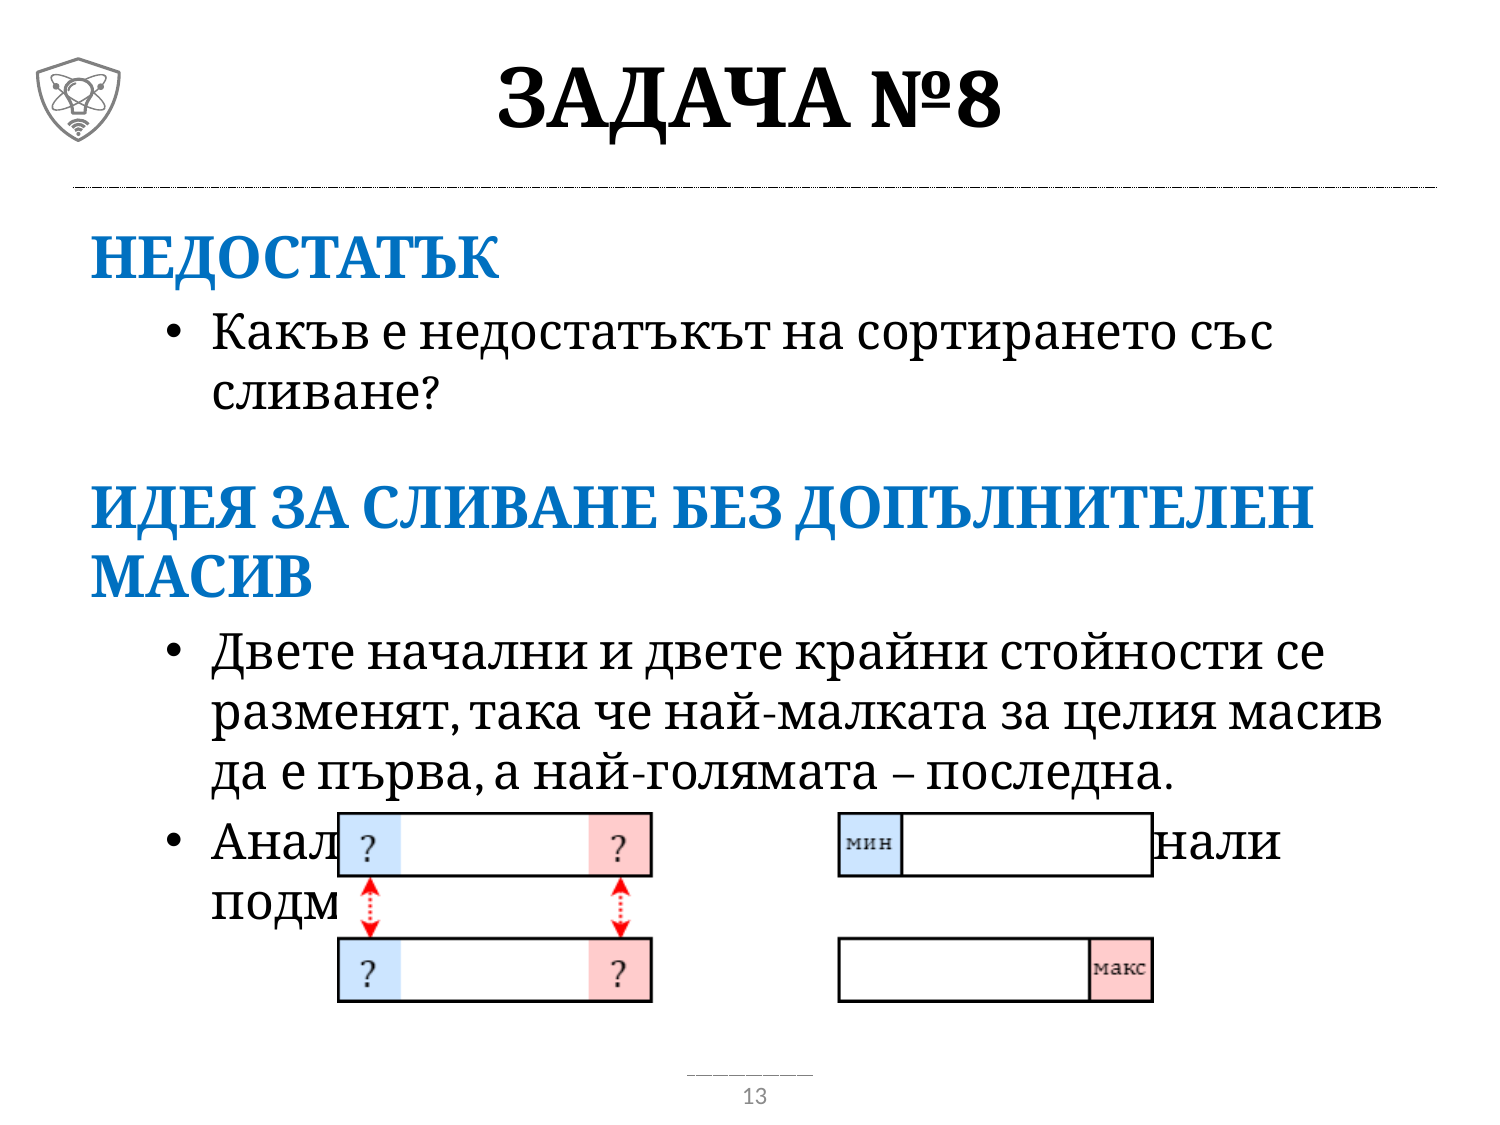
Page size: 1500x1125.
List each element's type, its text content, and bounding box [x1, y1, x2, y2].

list Недостатък Какъв е недостатъкът на сортирането със сливане? Идея за сливане без допълнителен масив Двете начални и двете крайни стойности се разменят, така че най-малката за целия масив да е първа, а най-голямата – последна. Аналогично се обработват двата останали подмасива [75, 212, 1450, 1063]
picture [337, 812, 1154, 1004]
title Задача №8 [0, 0, 1500, 188]
slide_number 13 [579, 1065, 930, 1125]
